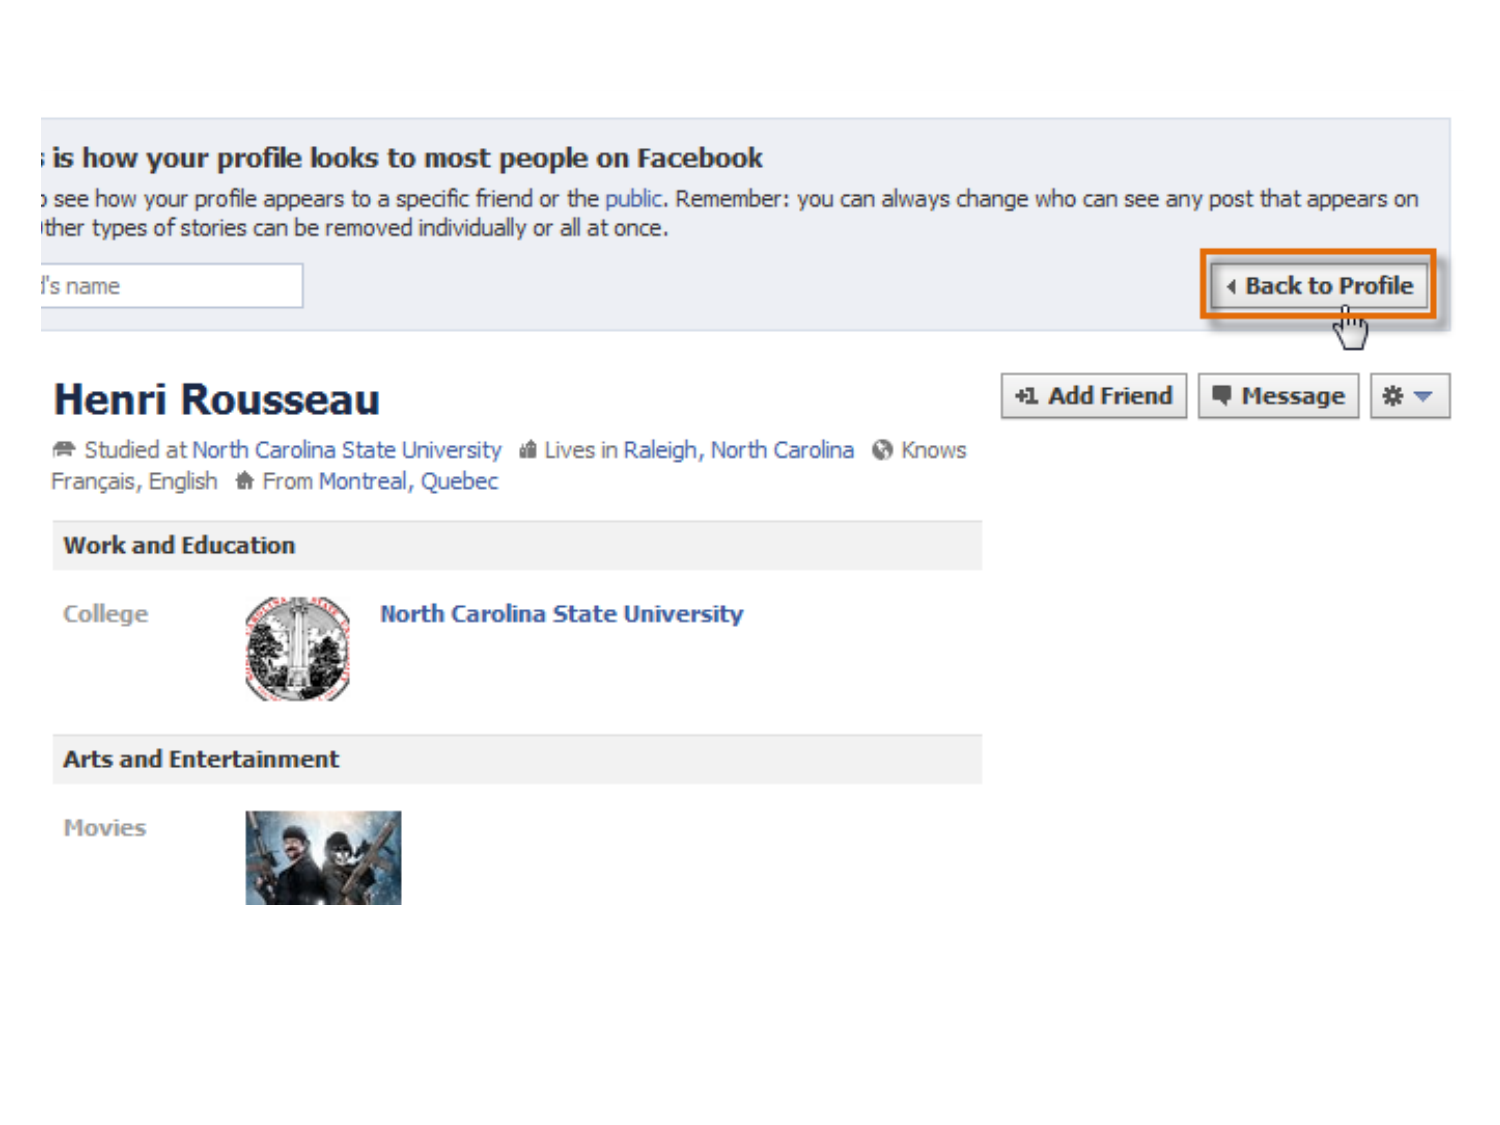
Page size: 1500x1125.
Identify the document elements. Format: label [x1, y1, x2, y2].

picture [40, 89, 1464, 906]
